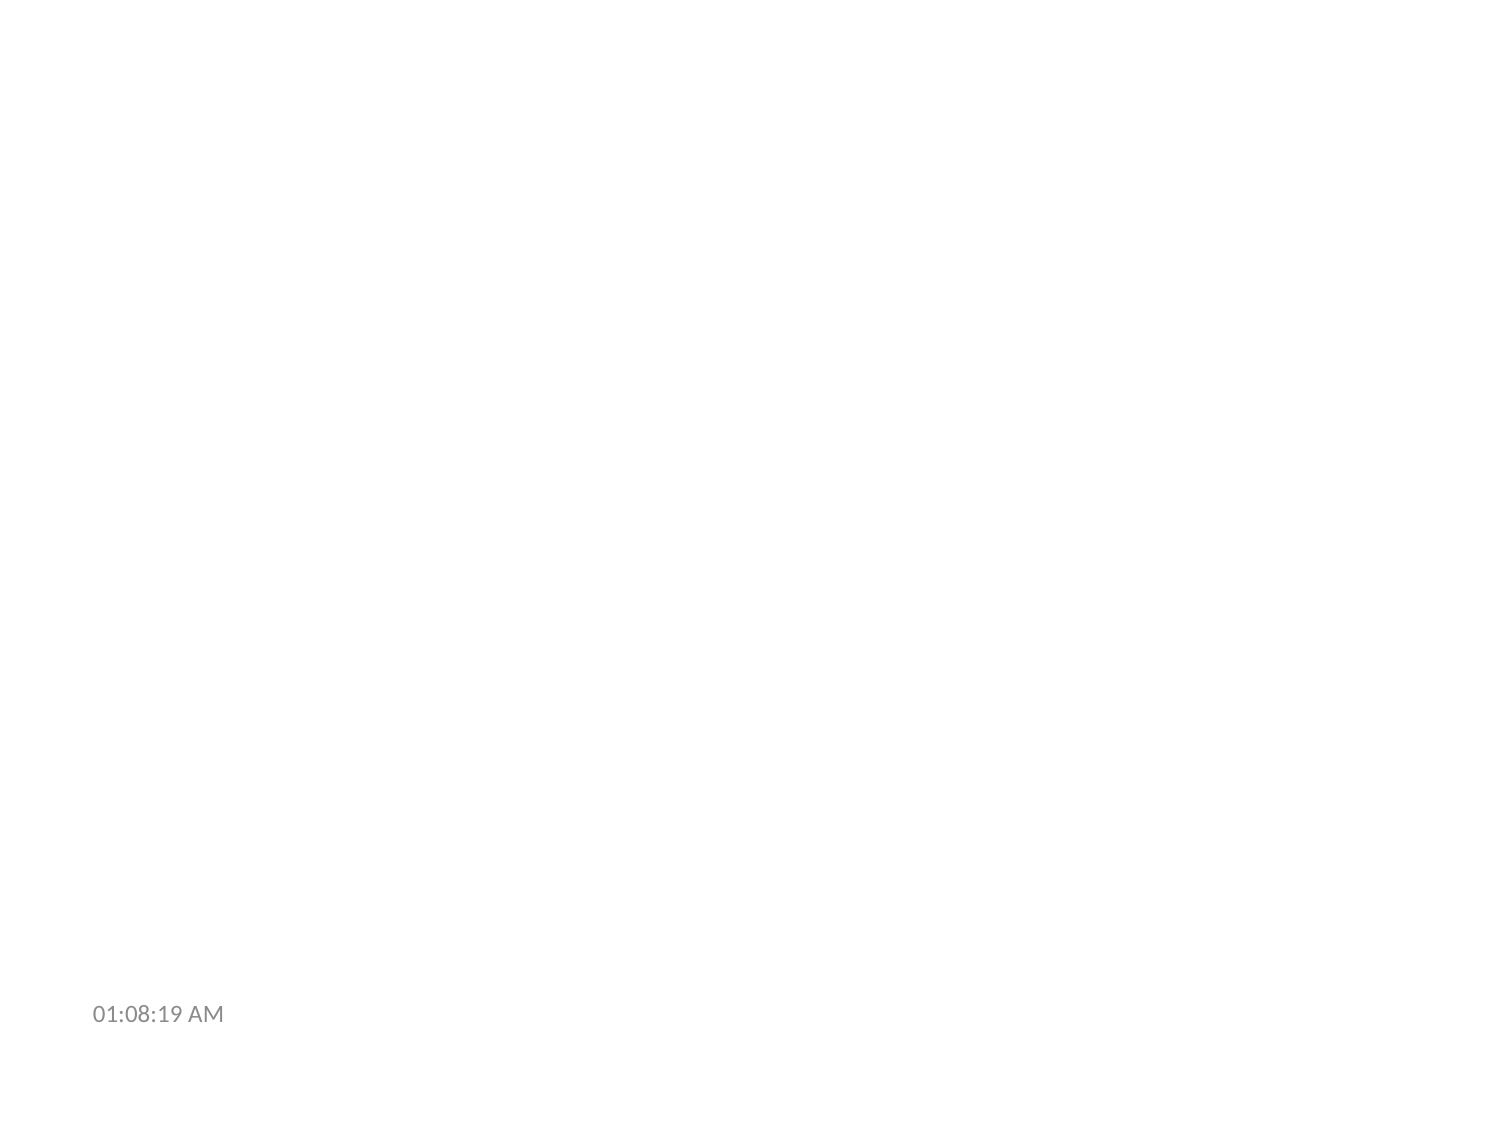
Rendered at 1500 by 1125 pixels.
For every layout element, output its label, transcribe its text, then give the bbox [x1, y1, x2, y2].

text_box 3:35:09 PM [77, 982, 428, 1043]
